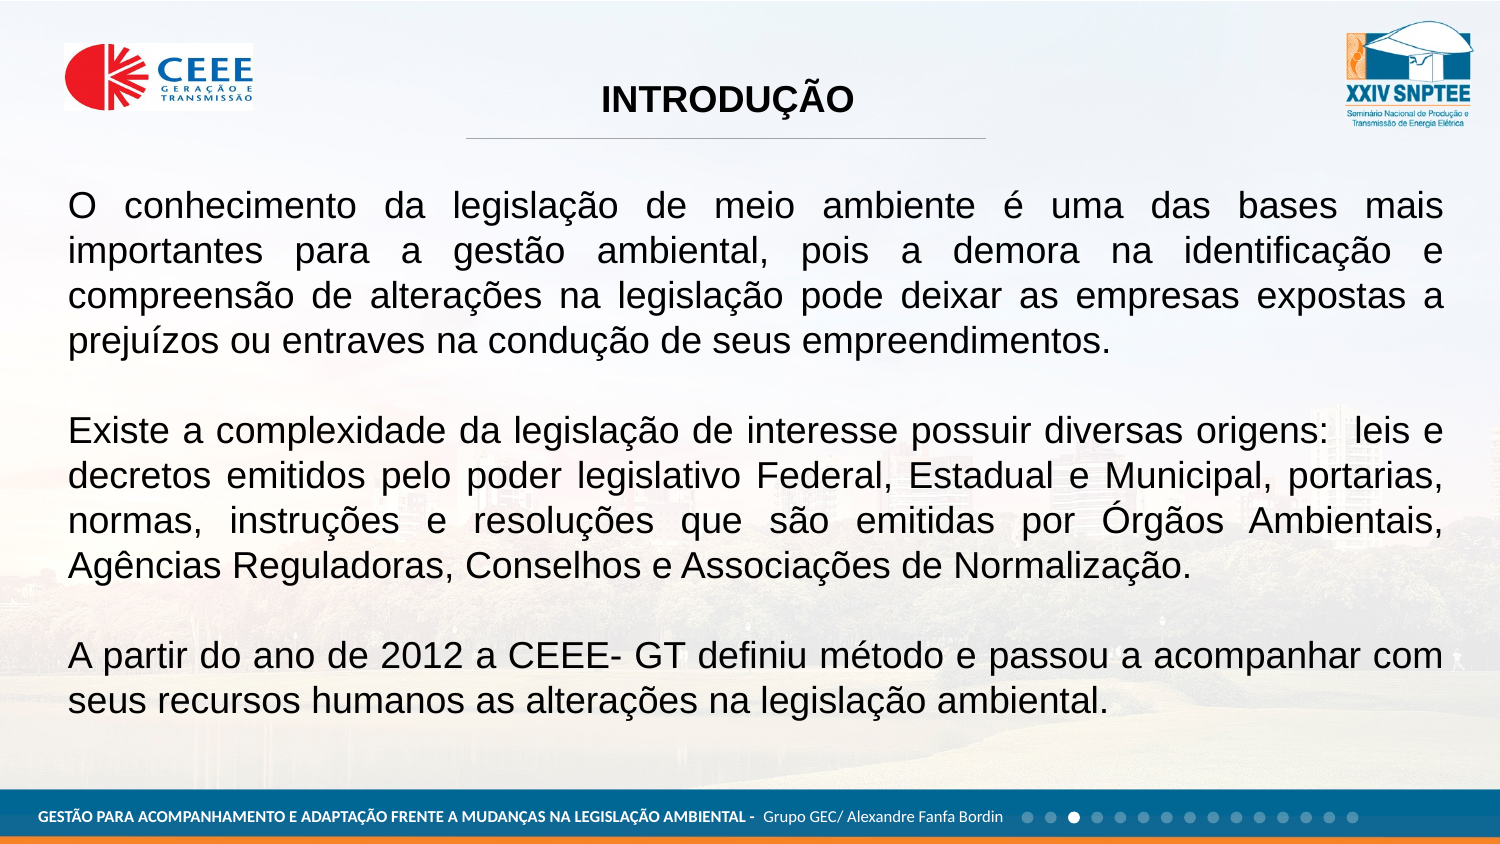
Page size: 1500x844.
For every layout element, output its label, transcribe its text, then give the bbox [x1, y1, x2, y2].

picture [0, 1, 1500, 789]
text_box INTRODUÇÃO [586, 67, 870, 128]
picture [0, 812, 1500, 844]
text_box [1066, 809, 1082, 826]
text_box O conhecimento da legislação de meio ambiente é uma das bases mais importantes para a gestão ambiental, pois a demora na identificação e compreensão de alterações na legislação pode deixar as empresas expostas a prejuízos ou entraves na condução de seus empreendimentos. Existe a complexidade da legislação de interesse possuir diversas origens: leis e decretos emitidos pelo poder legislativo Federal, Estadual e Municipal, portarias, normas, instruções e resoluções que são emitidas por Órgãos Ambientais, Agências Reguladoras, Conselhos e Associações de Normalização. A partir do ano de 2012 a CEEE- GT definiu método e passou a acompanhar com seus recursos humanos as alterações na legislação ambiental. [53, 173, 1459, 774]
